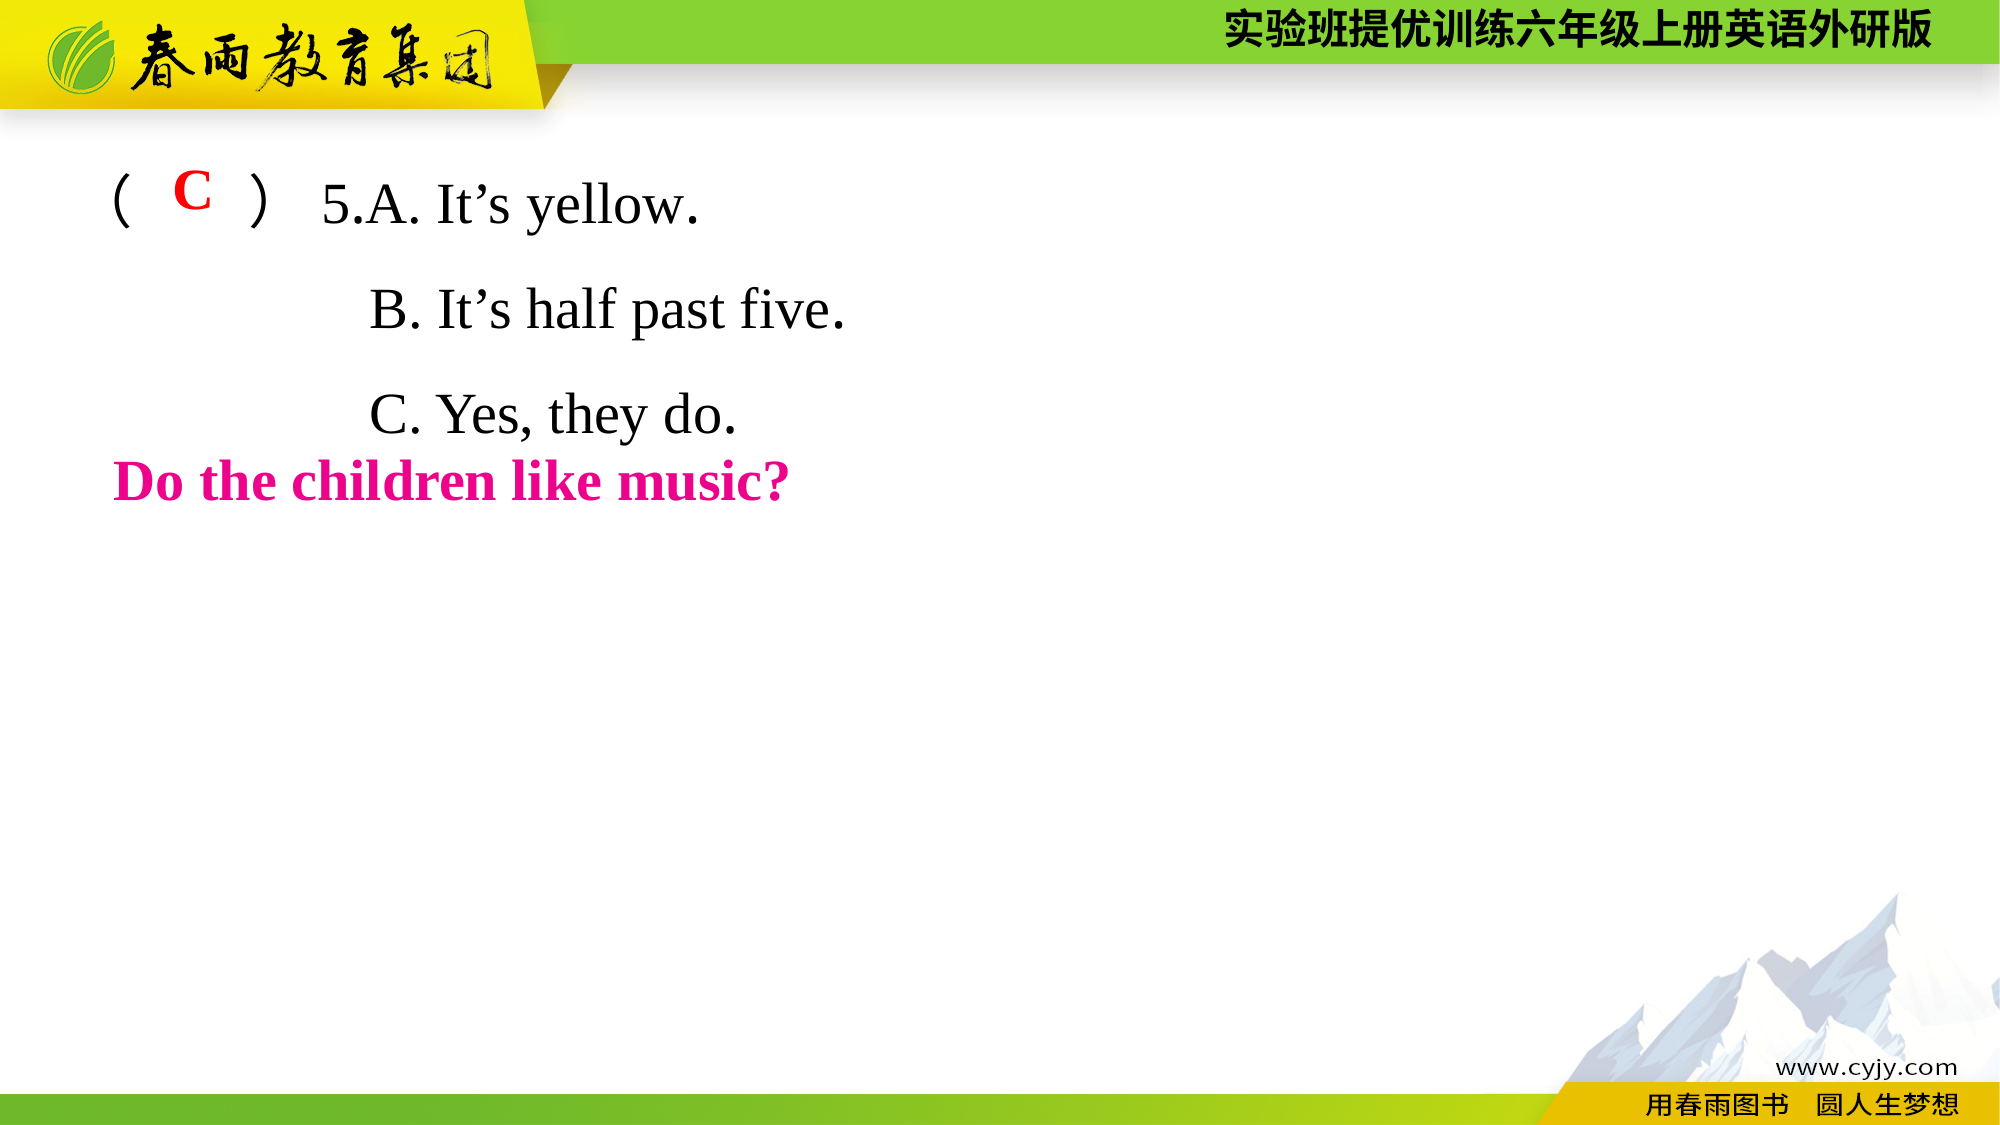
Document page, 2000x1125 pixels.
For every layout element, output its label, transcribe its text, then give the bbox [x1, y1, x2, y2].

text_box C [157, 144, 230, 229]
text_box Do the children like music? [98, 434, 808, 520]
picture [0, 0, 2000, 1125]
list （ ）5.A. It’s yellow. B. It’s half past five. C. Yes, they do. [59, 122, 1944, 443]
